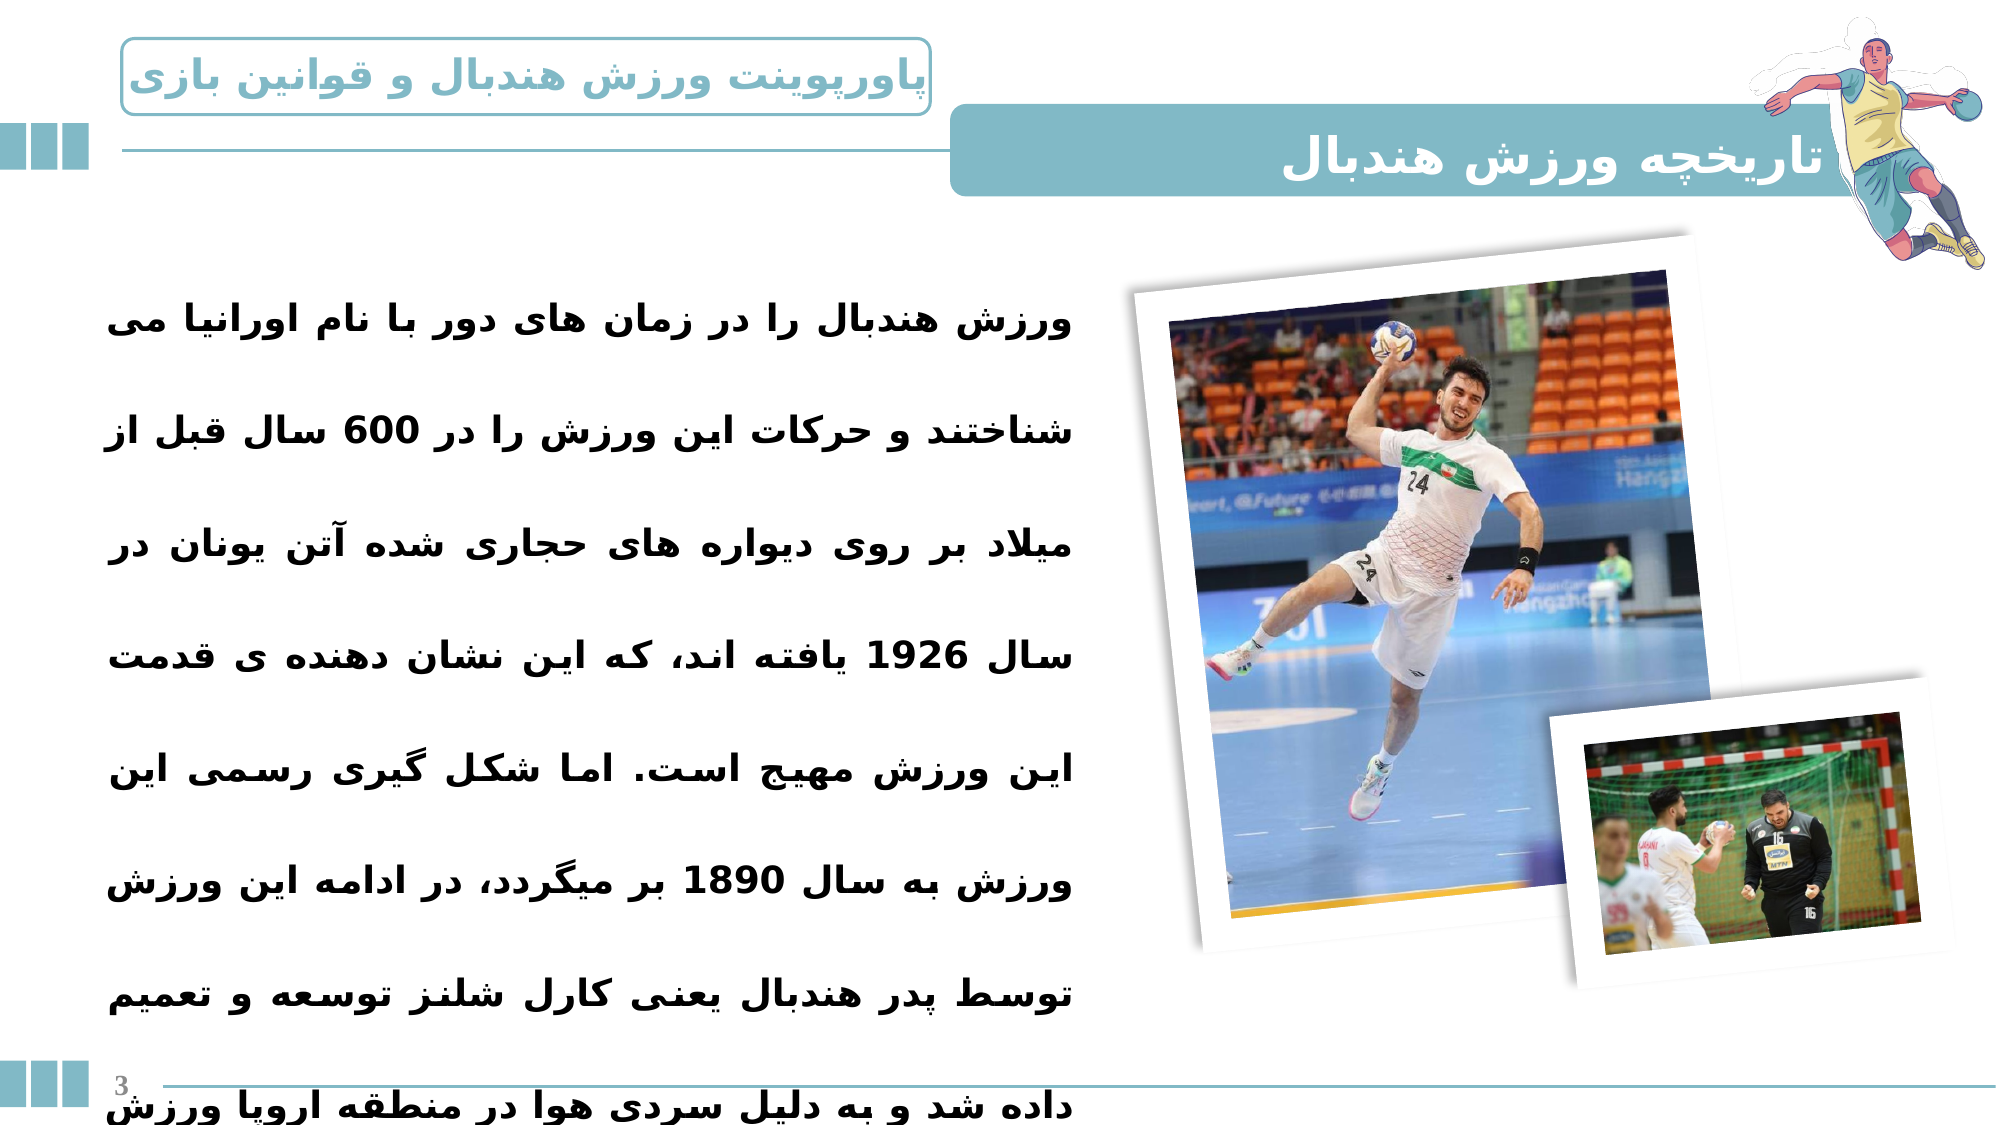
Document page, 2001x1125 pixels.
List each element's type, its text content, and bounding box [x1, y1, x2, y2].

picture [1169, 270, 1921, 954]
text_box پاورپوینت ورزش هندبال و قوانین بازی [113, 36, 943, 105]
slide_number 3 [88, 1053, 156, 1114]
text_box تاریخچه ورزش هندبال [1265, 111, 1841, 191]
text_box ورزش هندبال را در زمان های دور با نام اورانیا می شناختند و حرکات این ورزش را در 600 سال قبل از میلاد بر روی دیواره های حجاری شده آتن یونان در سال 1926 یافته اند، که این نشان دهنده ی قدمت این ورزش مهیج است. اما شکل گیری رسمی این ورزش به سال 1890 بر میگردد، در ادامه این ورزش توسط پدر هندبال یعنی کارل شلنز توسعه و تعمیم داده شد و به دلیل سردی هوا در منطقه اروپا ورزش هندبال داخل سالن و با هفت نفر بازیکن شکل امروزی را به خودش گرفت. [88, 218, 1089, 1125]
picture [1749, 17, 1985, 270]
